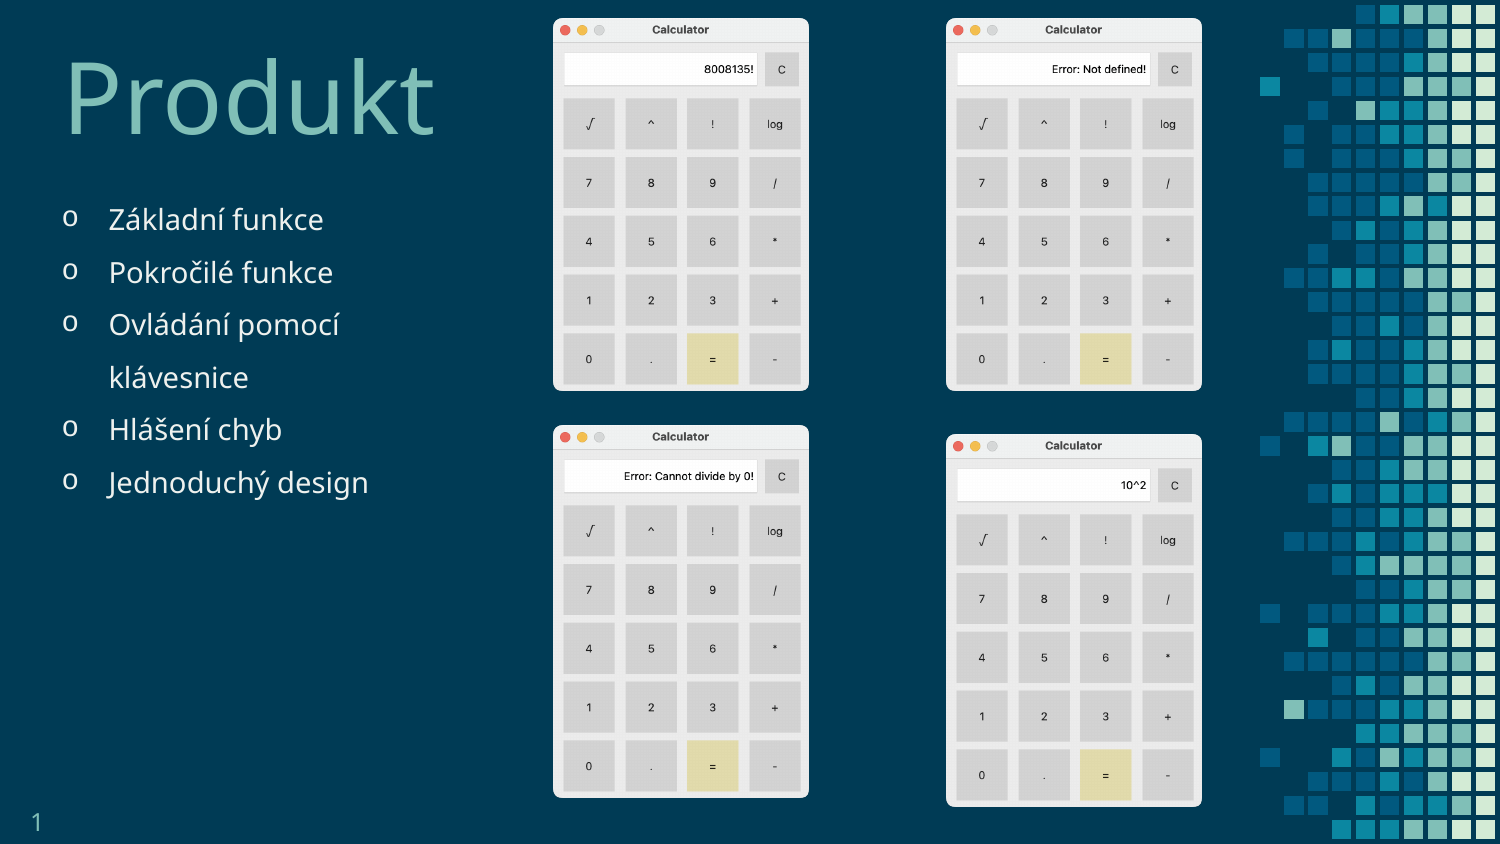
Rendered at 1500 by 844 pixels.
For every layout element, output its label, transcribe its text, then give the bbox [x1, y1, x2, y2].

slide_number 1 [15, 774, 105, 839]
picture [554, 426, 808, 797]
picture [554, 19, 808, 390]
picture [947, 19, 1201, 390]
picture [947, 435, 1201, 806]
text_box Základní funkce Pokročilé funkce Ovládání pomocí klávesnice Hlášení chyb Jednoduchý design [46, 176, 500, 507]
text_box Produkt [48, 27, 548, 162]
